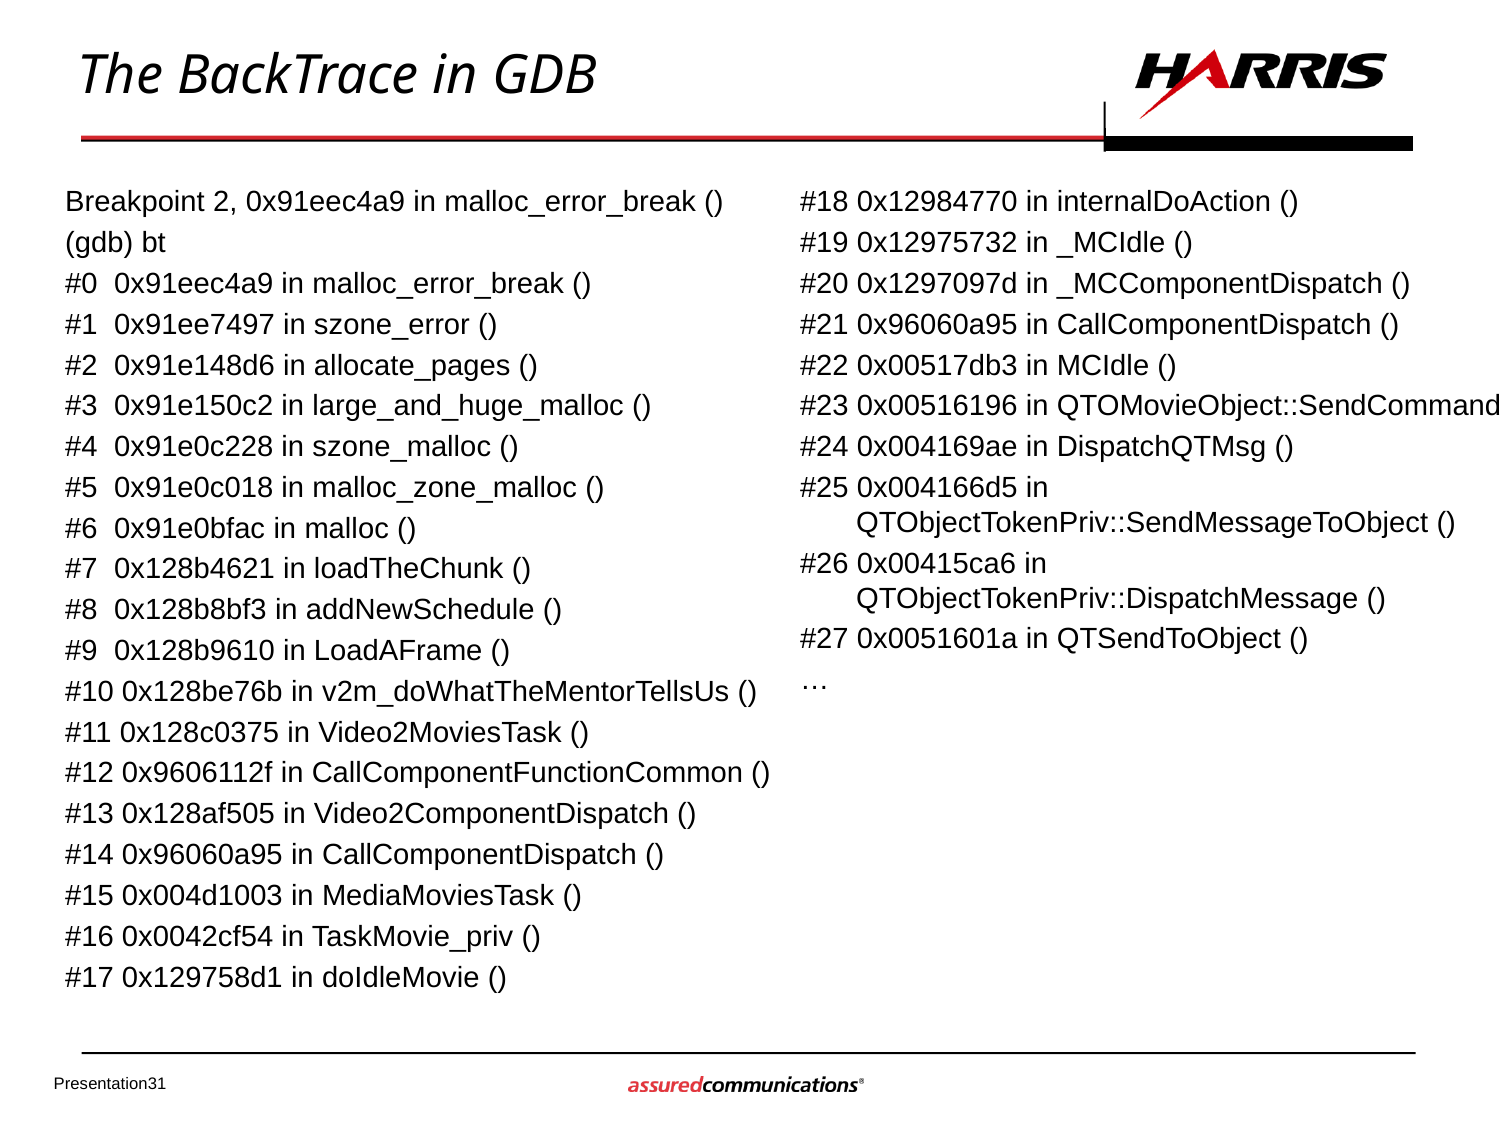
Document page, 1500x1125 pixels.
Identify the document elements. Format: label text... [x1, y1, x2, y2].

picture [1135, 49, 1387, 119]
picture [628, 1076, 864, 1092]
title The BackTrace in GDB [62, 27, 951, 117]
list Breakpoint 2, 0x91eec4a9 in malloc_error_break () (gdb) bt #0 0x91eec4a9 in malloc_error_break () #1 0x91ee7497 in szone_error () #2 0x91e148d6 in allocate_pages () #3 0x91e150c2 in large_and_huge_malloc () #4 0x91e0c228 in szone_malloc () #5 0x91e0c018 in malloc_zone_malloc () #6 0x91e0bfac in malloc () #7 0x128b4621 in loadTheChunk () #8 0x128b8bf3 in addNewSchedule () #9 0x128b9610 in LoadAFrame () #10 0x128be76b in v2m_doWhatTheMentorTellsUs () #11 0x128c0375 in Video2MoviesTask () #12 0x9606112f in CallComponentFunctionCommon () #13 0x128af505 in Video2ComponentDispatch () #14 0x96060a95 in CallComponentDispatch () #15 0x004d1003 in MediaMoviesTask () #16 0x0042cf54 in TaskMovie_priv () #17 0x129758d1 in doIdleMovie () #18 0x12984770 in internalDoAction () #19 0x12975732 in _MCIdle () #20 0x1297097d in _MCComponentDispatch () #21 0x96060a95 in CallComponentDispatch () #22 0x00517db3 in MCIdle () #23 0x00516196 in QTOMovieObject::SendCommand () #24 0x004169ae in DispatchQTMsg () #25 0x004166d5 in QTObjectTokenPriv::SendMessageToObject () #26 0x00415ca6 in QTObjectTokenPriv::DispatchMessage () #27 0x0051601a in QTSendToObject () … [49, 174, 1500, 1038]
